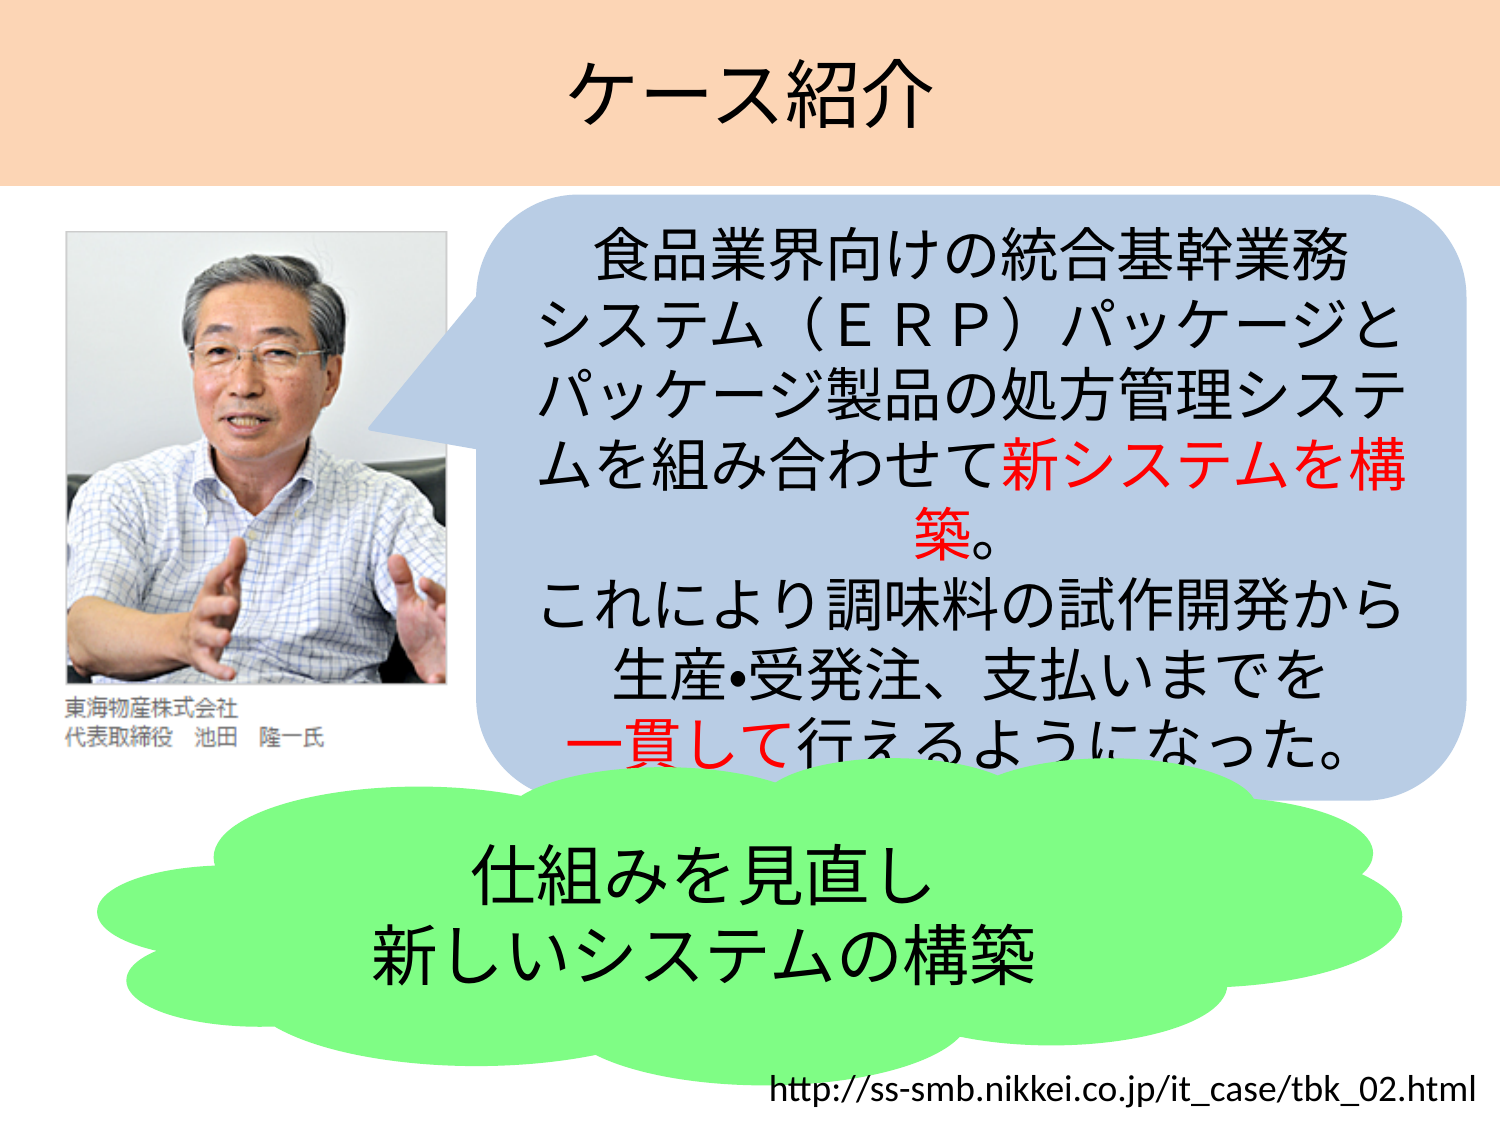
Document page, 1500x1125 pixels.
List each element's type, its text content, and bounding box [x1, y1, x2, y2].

picture [64, 231, 455, 760]
text_box http://ss-smb.nikkei.co.jp/it_case/tbk_02.html [754, 1057, 1493, 1117]
text_box ケース紹介 [0, 0, 1500, 186]
text_box 食品業界向けの統合基幹業務 システム（ＥＲＰ）パッケージと パッケージ製品の処方管理システムを組み合わせて新システムを構築。 これにより調味料の試作開発から 生産・受発注、支払いまでを 一貫して行えるようになった。 [460, 194, 1467, 801]
text_box 仕組みを見直し 新しいシステムの構築 [97, 758, 1403, 1086]
